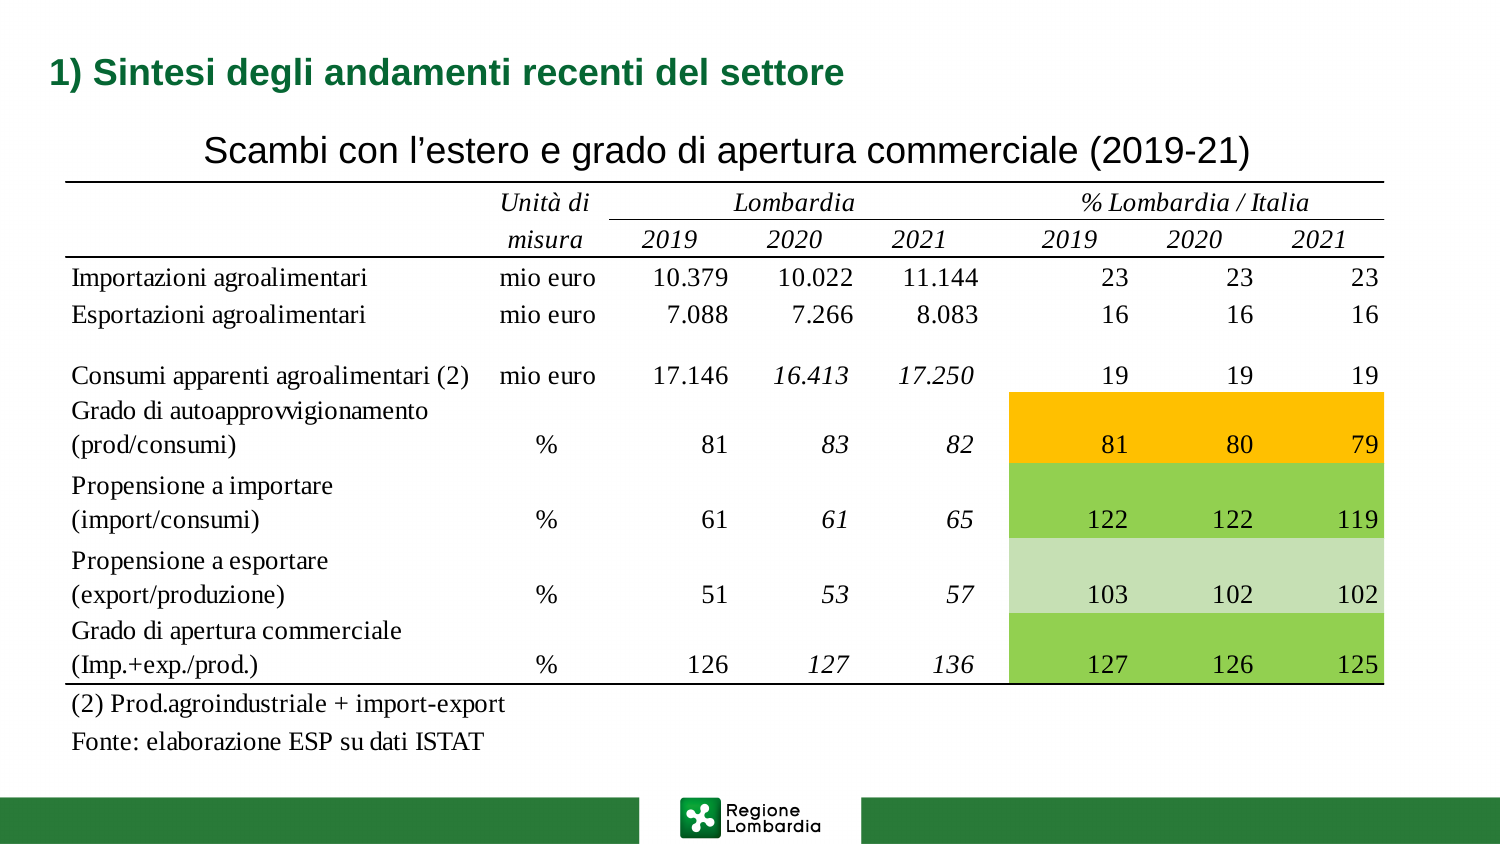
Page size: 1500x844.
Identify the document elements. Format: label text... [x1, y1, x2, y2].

title 1) Sintesi degli andamenti recenti del settore [34, 16, 1499, 125]
subtitle Scambi con l’estero e grado di apertura commerciale (2019-21) [34, 96, 1421, 182]
picture [0, 0, 1500, 844]
